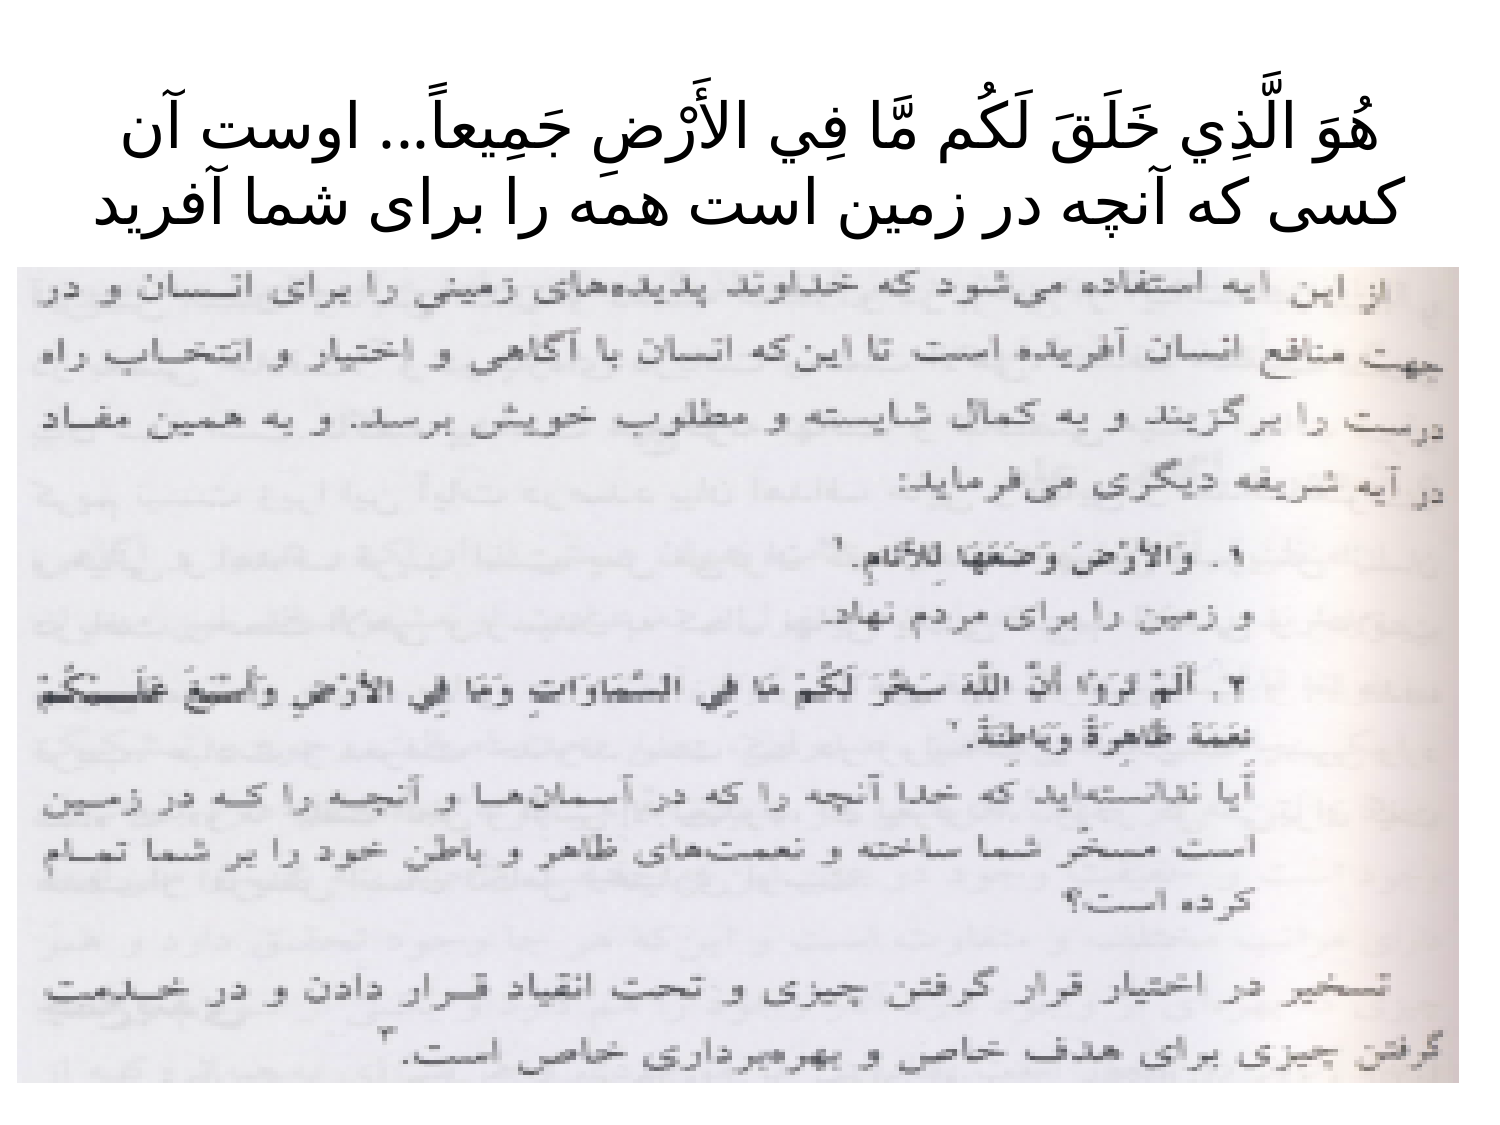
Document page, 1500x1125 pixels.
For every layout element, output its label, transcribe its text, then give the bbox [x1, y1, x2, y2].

picture [17, 266, 1459, 1083]
title هُوَ الَّذِي خَلَقَ لَكُم مَّا فِي الأَرْضِ جَمِيعاً... اوست آن كسى كه آنچه در زمين است همه را براى شما آفريد [75, 66, 1425, 256]
